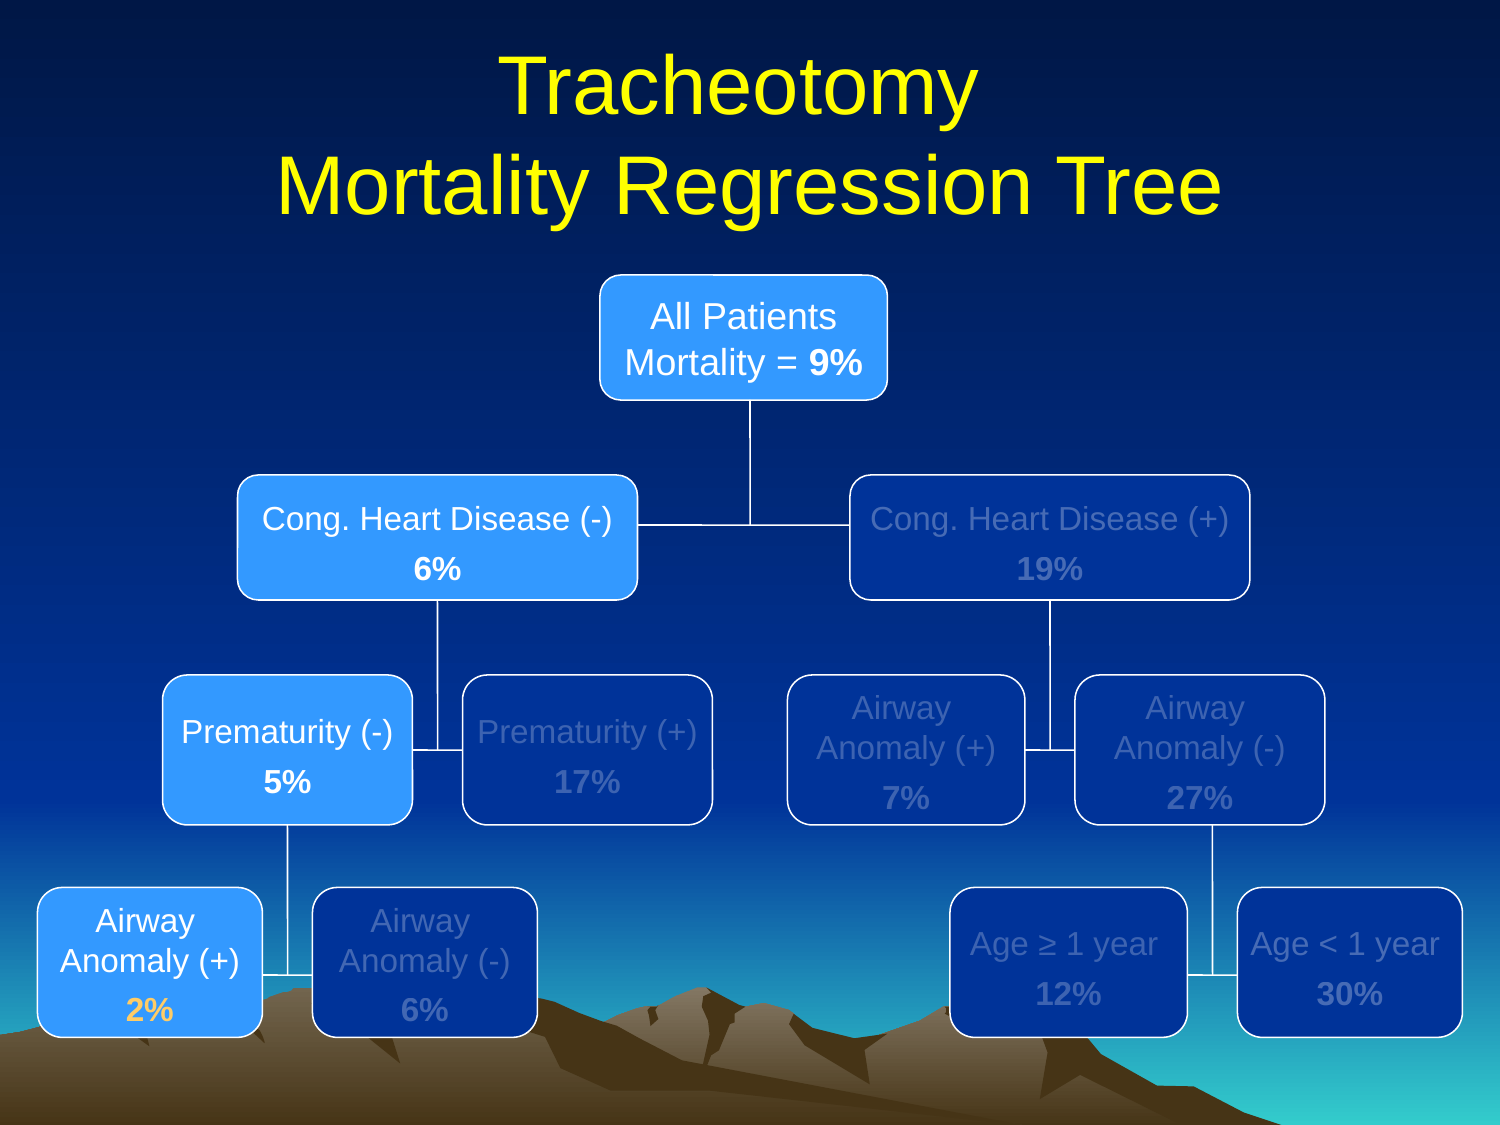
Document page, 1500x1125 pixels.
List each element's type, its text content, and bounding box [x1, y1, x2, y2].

title Tracheotomy Mortality Regression Tree [74, 37, 1426, 226]
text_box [37, 274, 1463, 1038]
